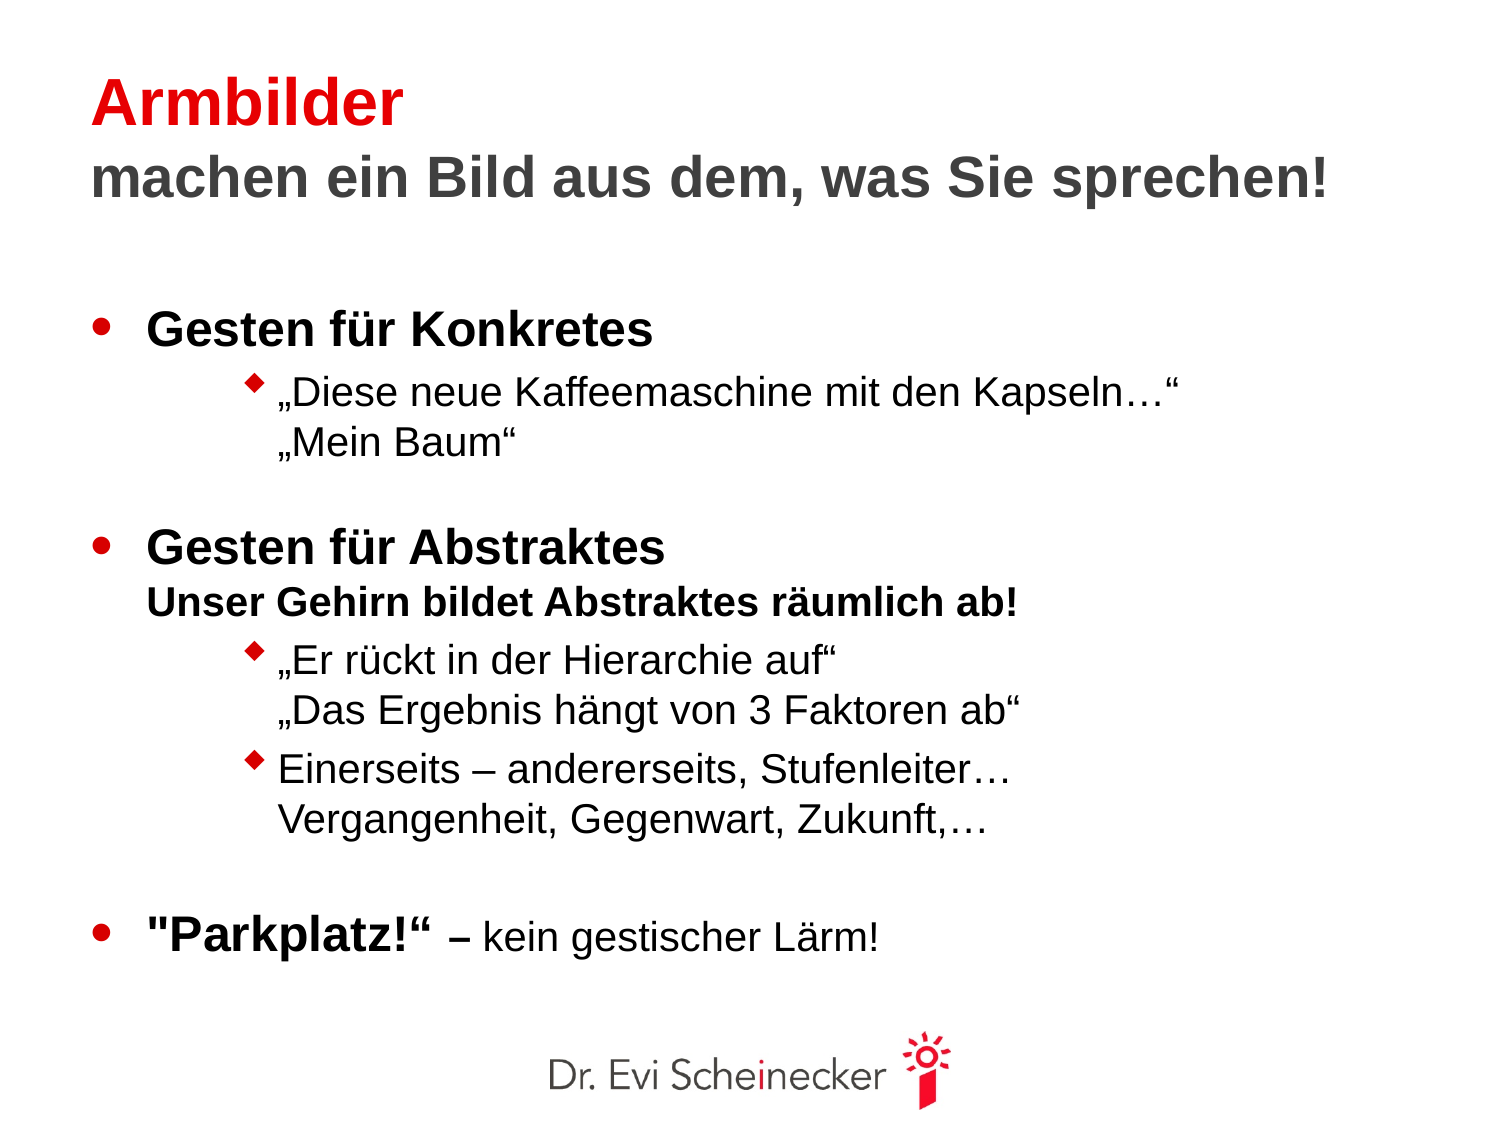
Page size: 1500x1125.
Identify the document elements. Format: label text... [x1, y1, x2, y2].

title Armbilder machen ein Bild aus dem, was Sie sprechen! [75, 45, 1425, 233]
picture [550, 1032, 951, 1110]
list Gesten für Konkretes „Diese neue Kaffeemaschine mit den Kapseln…“ „Mein Baum“ Gesten für Abstraktes Unser Gehirn bildet Abstraktes räumlich ab! „Er rückt in der Hierarchie auf“ „Das Ergebnis hängt von 3 Faktoren ab“ Einerseits – andererseits, Stufenleiter… Vergangenheit, Gegenwart, Zukunft,… "Parkplatz!“ – kein gestischer Lärm! [75, 288, 1425, 1032]
